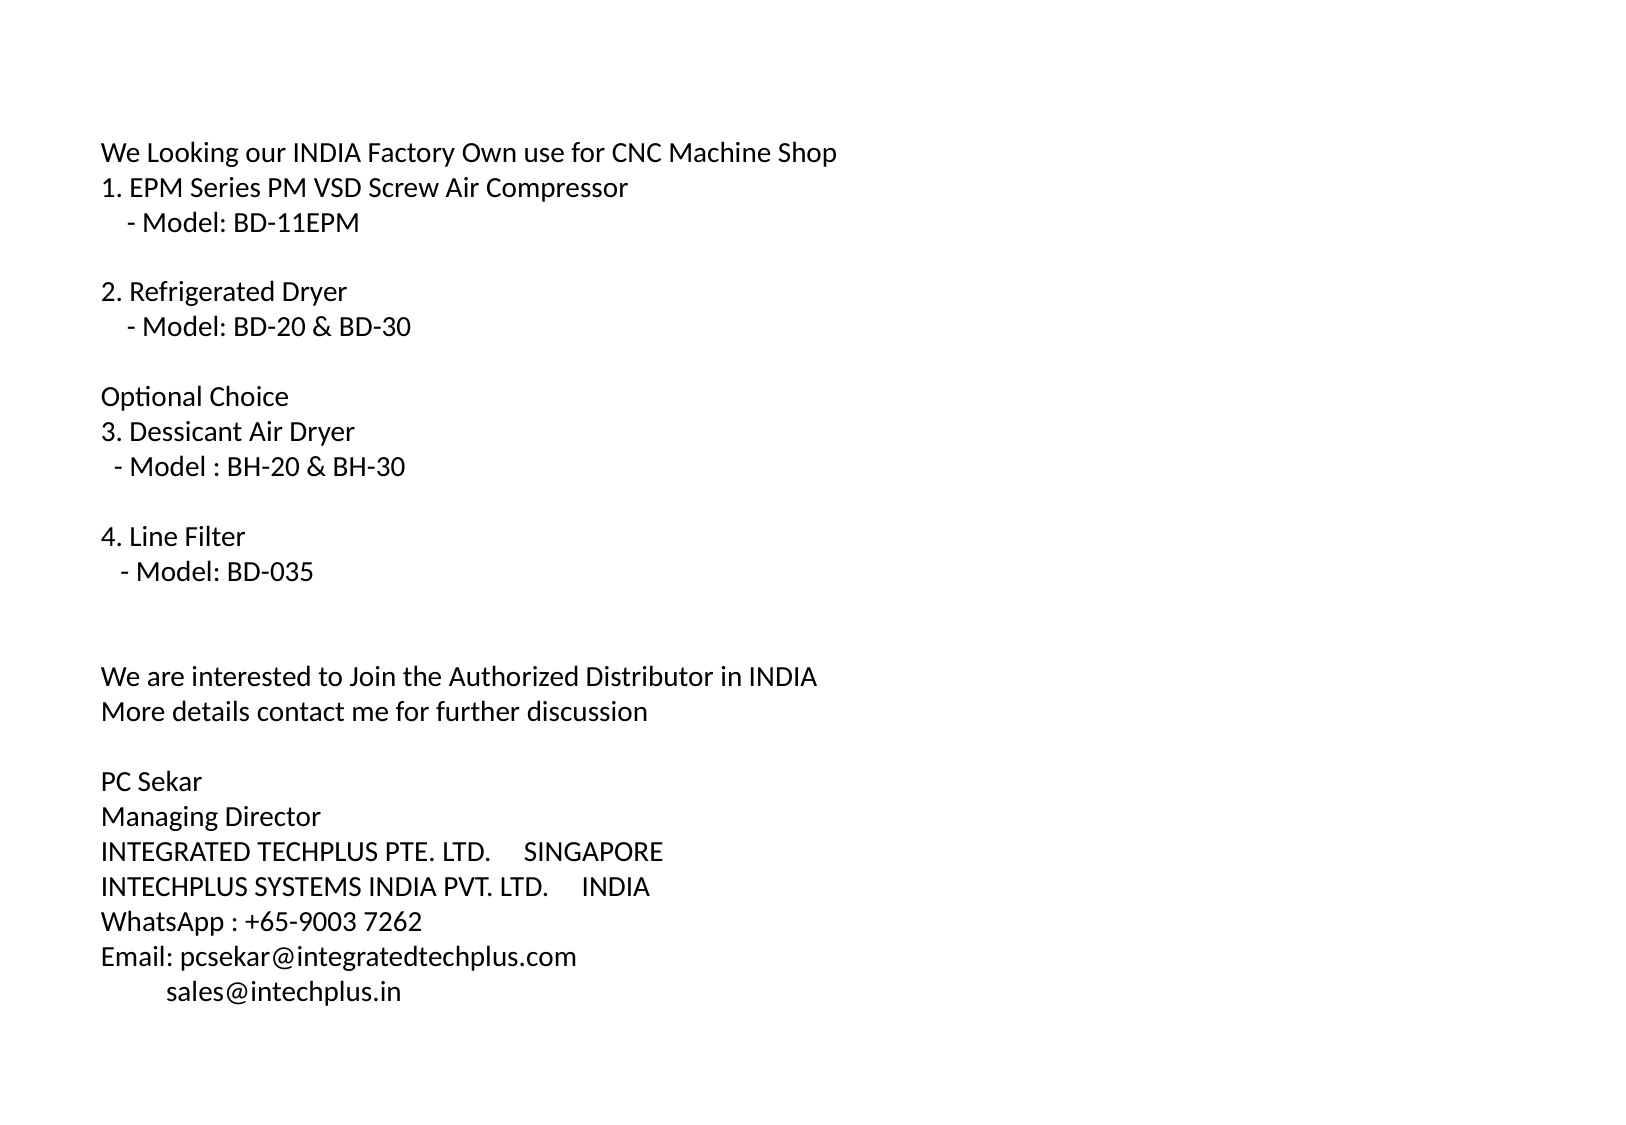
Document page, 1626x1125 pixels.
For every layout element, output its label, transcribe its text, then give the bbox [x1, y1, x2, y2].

text_box We Looking our INDIA Factory Own use for CNC Machine Shop 1. EPM Series PM VSD Screw Air Compressor - Model: BD-11EPM 2. Refrigerated Dryer - Model: BD-20 & BD-30 Optional Choice 3. Dessicant Air Dryer - Model : BH-20 & BH-30 4. Line Filter - Model: BD-035 We are interested to Join the Authorized Distributor in INDIA More details contact me for further discussion PC Sekar Managing Director INTEGRATED TECHPLUS PTE. LTD. SINGAPORE INTECHPLUS SYSTEMS INDIA PVT. LTD. INDIA WhatsApp : +65-9003 7262 Email: pcsekar@integratedtechplus.com sales@intechplus.in [86, 125, 1269, 1015]
